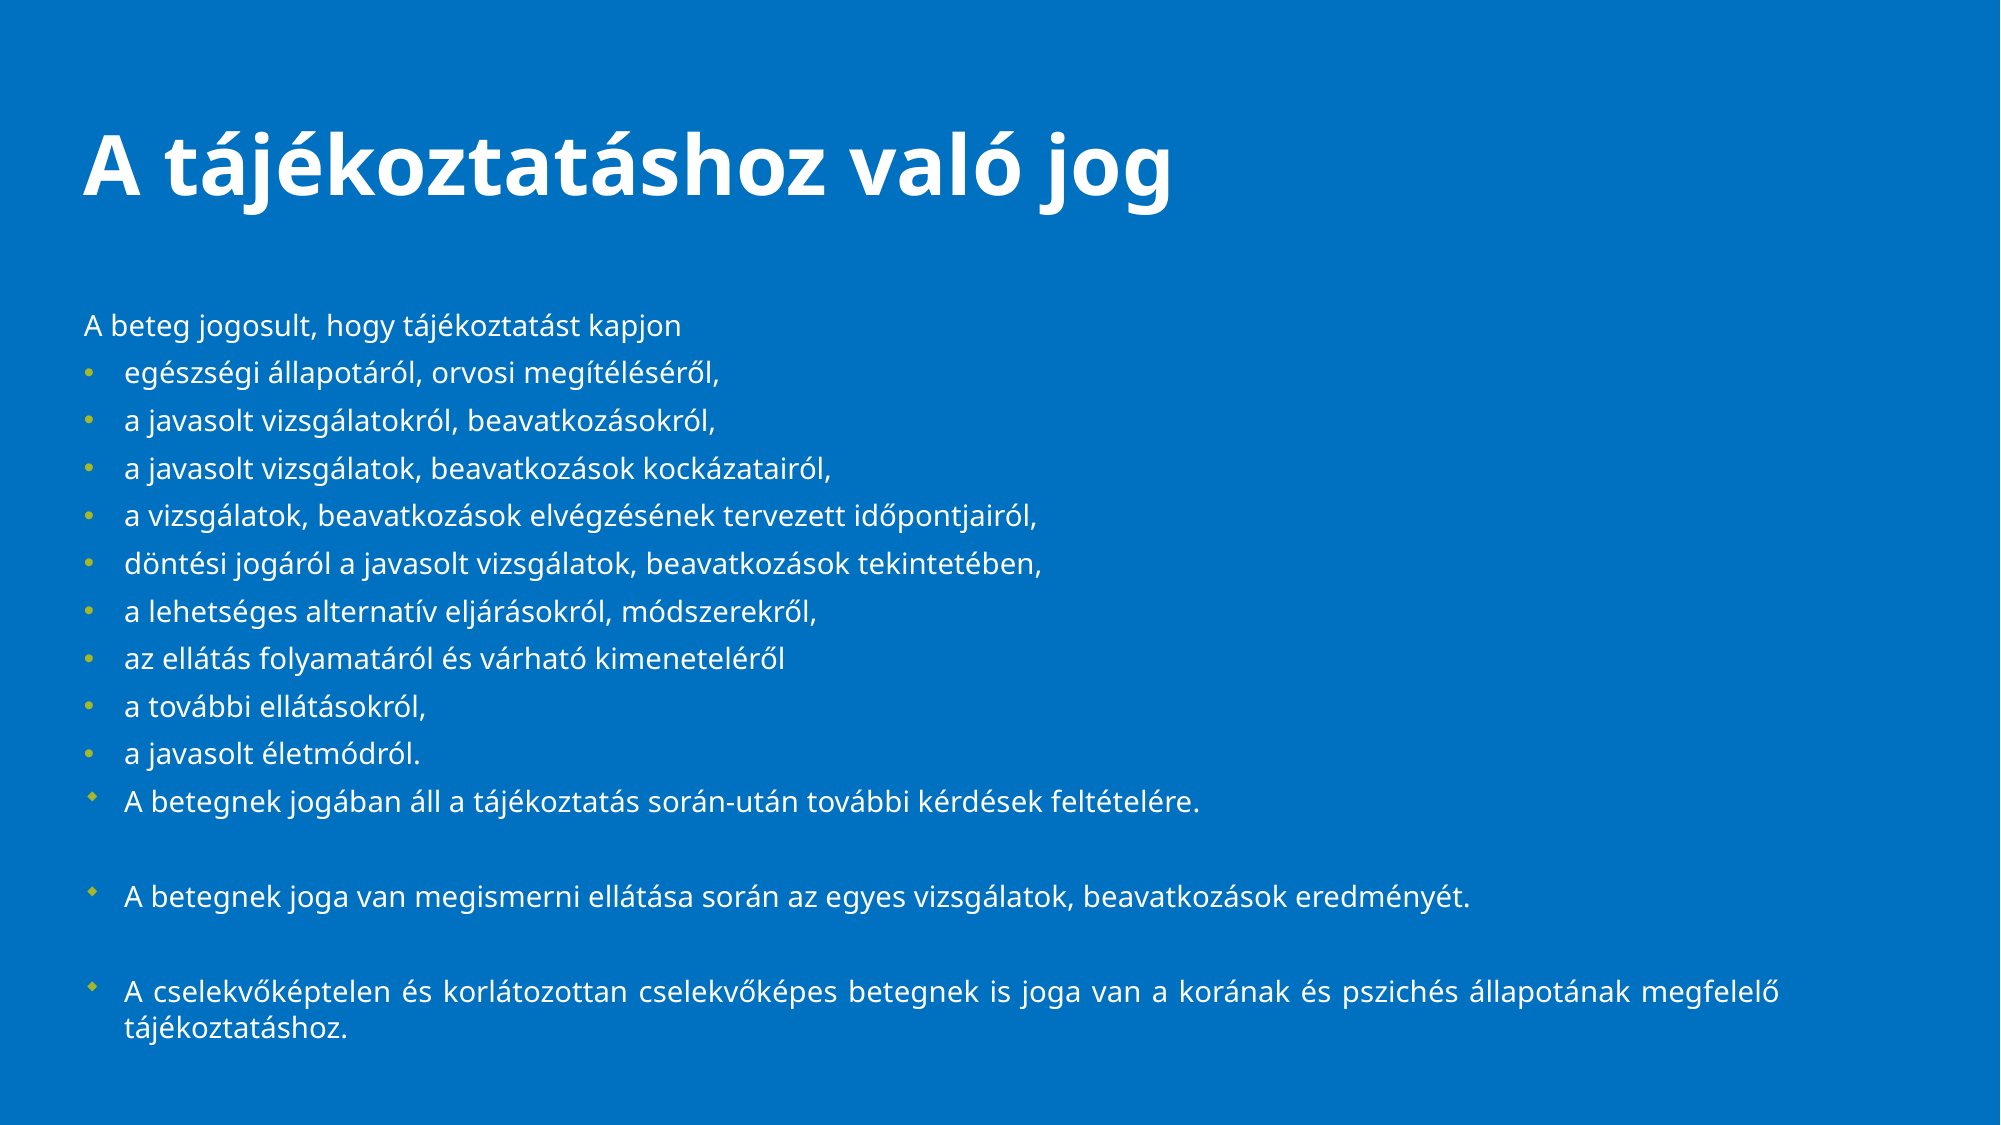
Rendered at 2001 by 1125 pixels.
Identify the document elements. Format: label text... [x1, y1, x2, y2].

title A tájékoztatáshoz való jog [68, 59, 1799, 278]
list A beteg jogosult, hogy tájékoztatást kapjon egészségi állapotáról, orvosi megítéléséről, a javasolt vizsgálatokról, beavatkozásokról, a javasolt vizsgálatok, beavatkozások kockázatairól, a vizsgálatok, beavatkozások elvégzésének tervezett időpontjairól, döntési jogáról a javasolt vizsgálatok, beavatkozások tekintetében, a lehetséges alternatív eljárásokról, módszerekről, az ellátás folyamatáról és várható kimeneteléről a további ellátásokról, a javasolt életmódról. A betegnek jogában áll a tájékoztatás során-után további kérdések feltételére. A betegnek joga van megismerni ellátása során az egyes vizsgálatok, beavatkozások eredményét. A cselekvőképtelen és korlátozottan cselekvőképes betegnek is joga van a korának és pszichés állapotának megfelelő tájékoztatáshoz. [68, 299, 1799, 1055]
